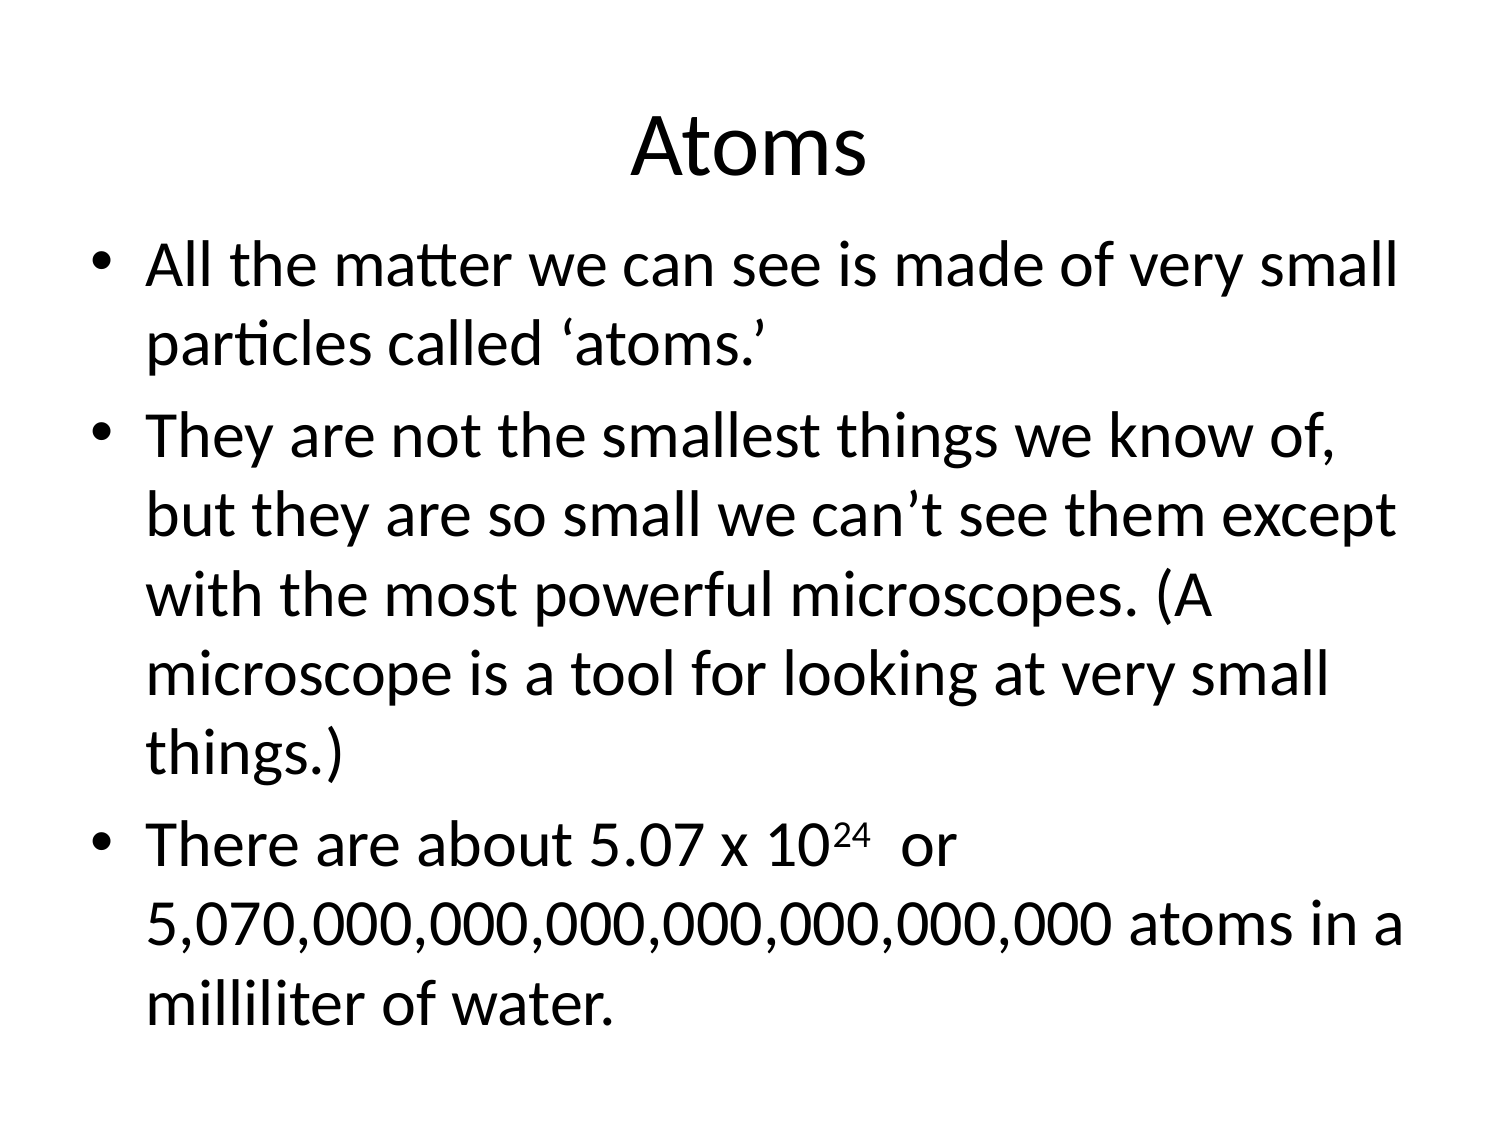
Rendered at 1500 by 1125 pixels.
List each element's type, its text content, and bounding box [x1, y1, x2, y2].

title Atoms [75, 45, 1425, 212]
list All the matter we can see is made of very small particles called ‘atoms.’ They are not the smallest things we know of, but they are so small we can’t see them except with the most powerful microscopes. (A microscope is a tool for looking at very small things.) There are about 5.07 x 1024 or 5,070,000,000,000,000,000,000,000 atoms in a milliliter of water. [75, 212, 1425, 1050]
